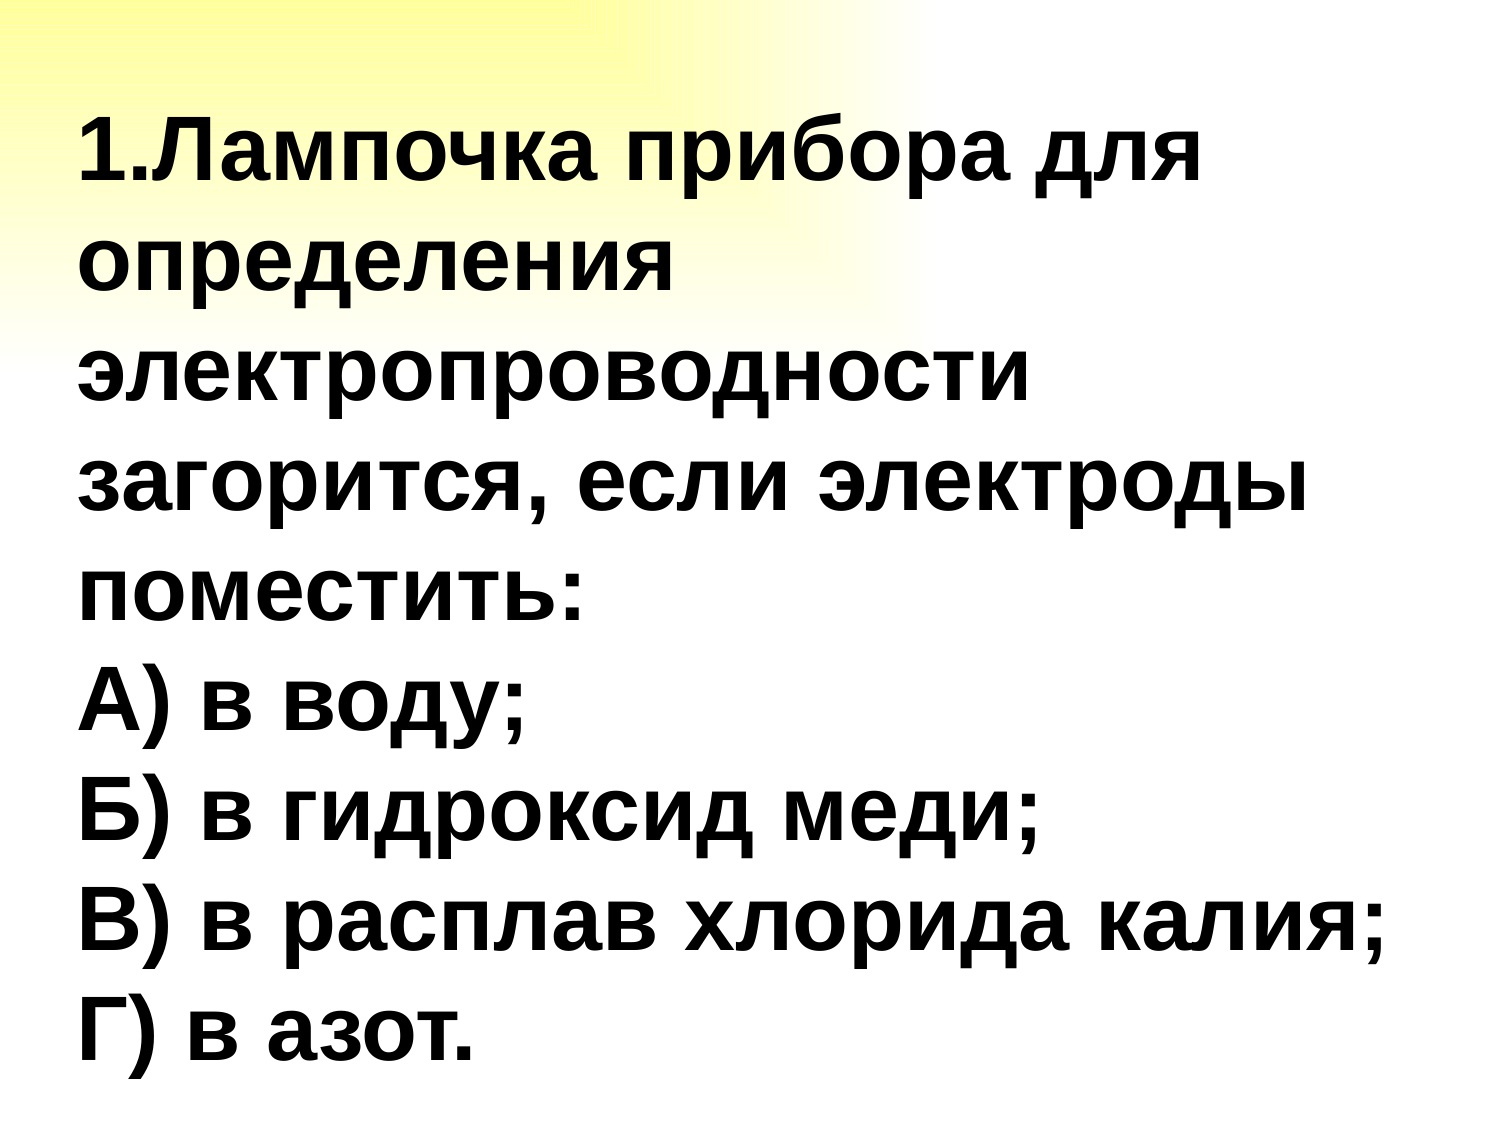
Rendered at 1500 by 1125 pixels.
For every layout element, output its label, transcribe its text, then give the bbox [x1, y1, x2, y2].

text_box 1.Лампочка прибора для определения электропроводности загорится, если электроды поместить: А) в воду; Б) в гидроксид меди; В) в расплав хлорида калия; Г) в азот. [61, 81, 1500, 1086]
